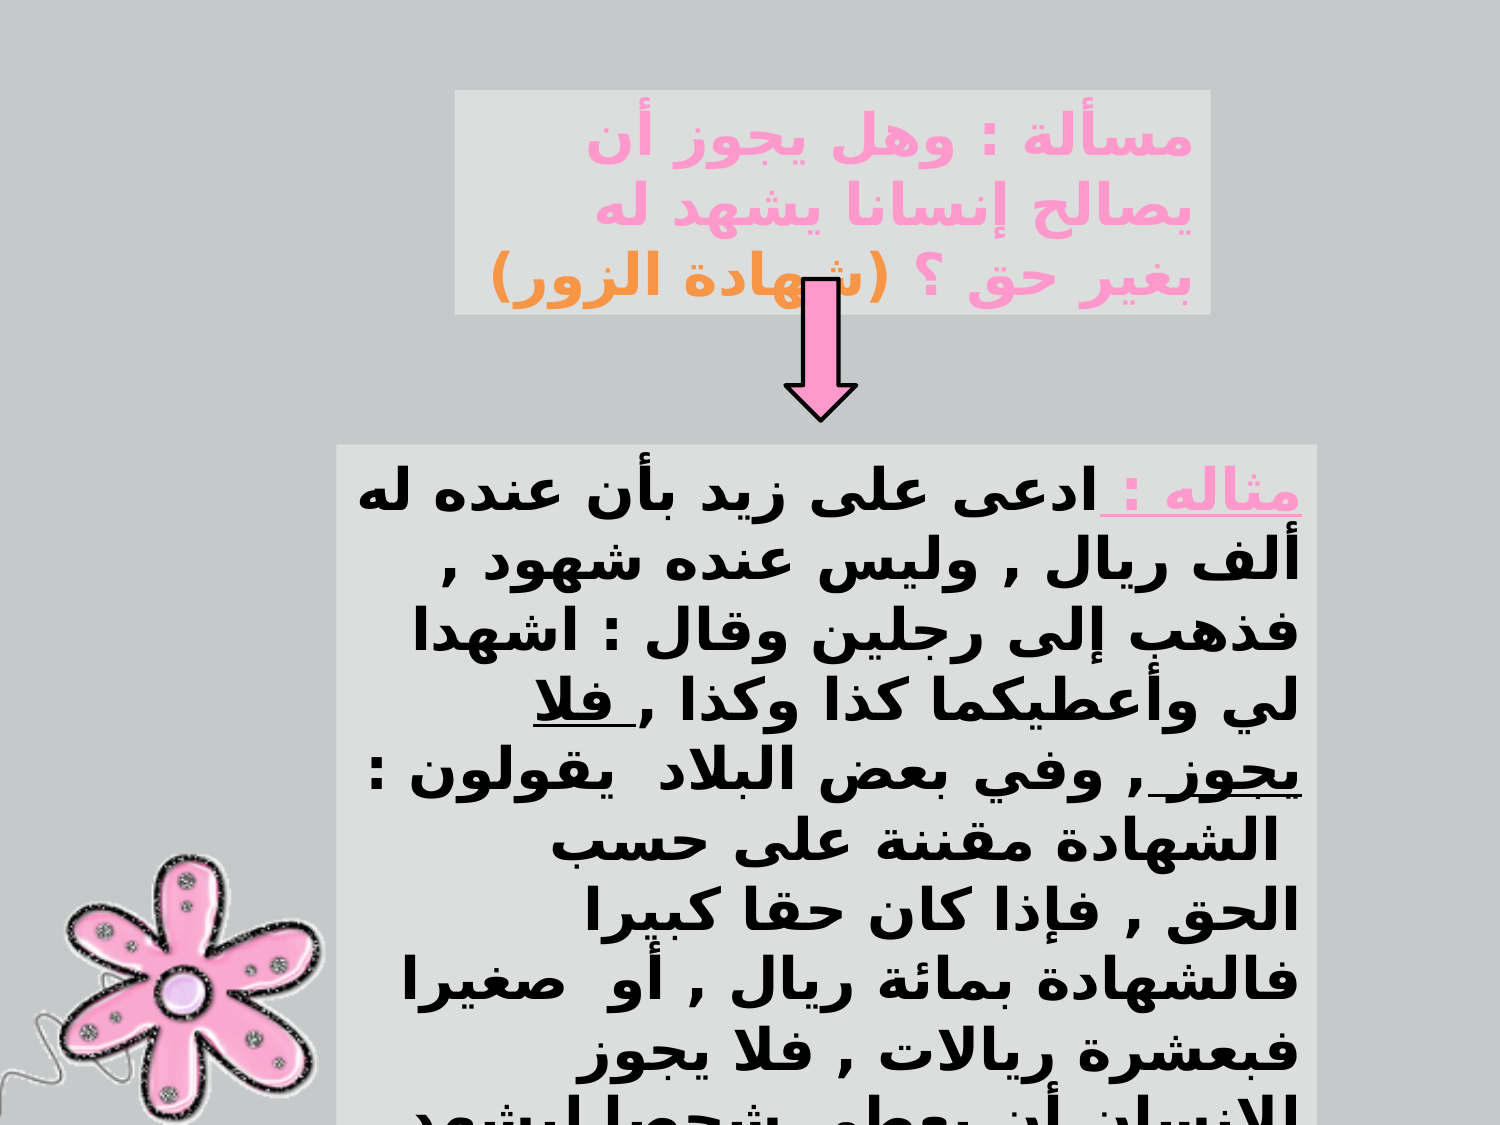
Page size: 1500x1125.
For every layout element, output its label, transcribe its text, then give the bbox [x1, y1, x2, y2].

picture [0, 0, 1500, 1125]
text_box مثاله : ادعى على زيد بأن عنده له ألف ريال , وليس عنده شهود , فذهب إلى رجلين وقال : اشهدا لي وأعطيكما كذا وكذا , فلا يجوز , وفي بعض البلاد يقولون : الشهادة مقننة على حسب الحق , فإذا كان حقا كبيرا فالشهادة بمائة ريال , أو صغيرا فبعشرة ريالات , فلا يجوز للإنسان أن يعطي شحصا ليشهد له , فهذه شهادة زور من أكبر الكبائر . [336, 444, 1317, 1125]
text_box مسألة : وهل يجوز أن يصالح إنسانا يشهد له بغير حق ؟ (شهادة الزور) [454, 90, 1211, 315]
text_box [783, 276, 859, 423]
